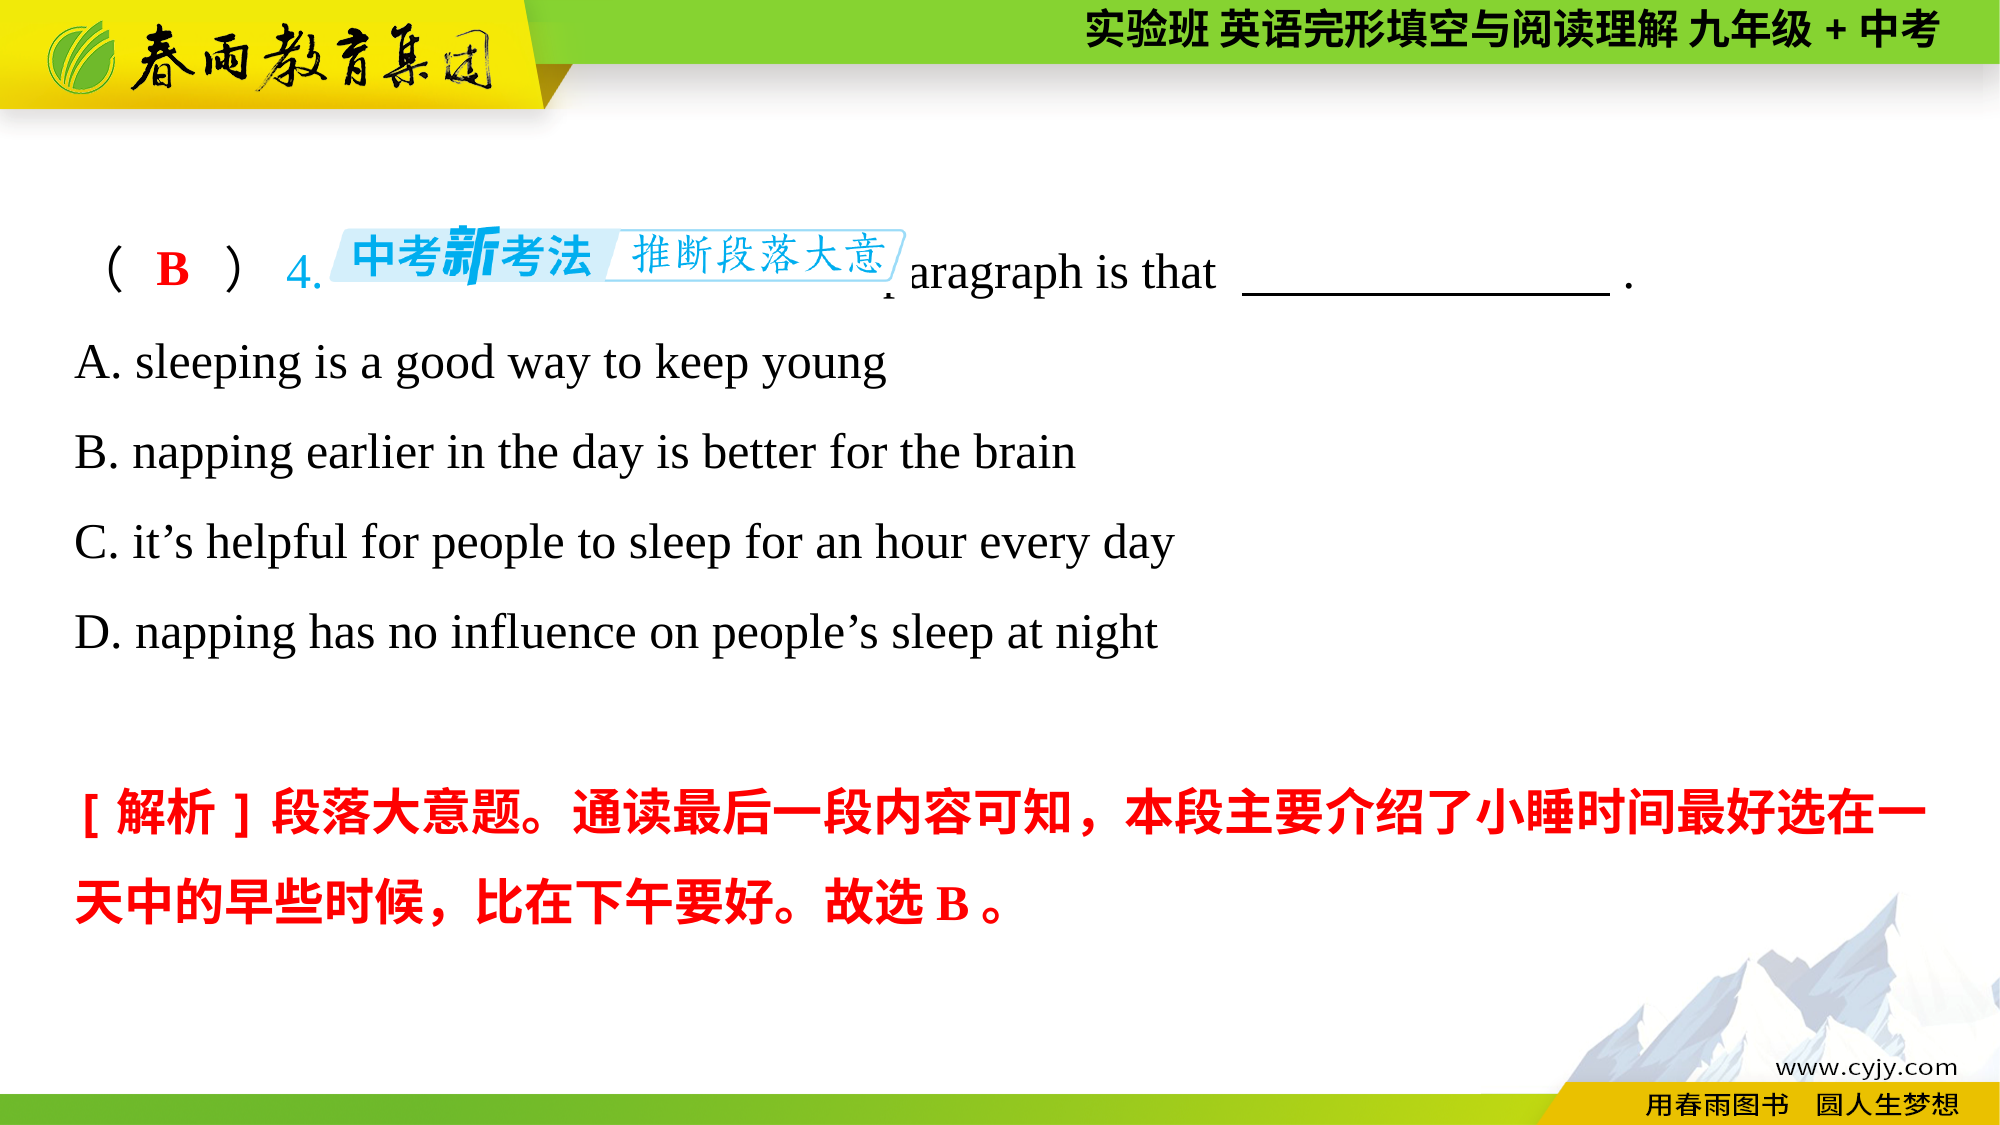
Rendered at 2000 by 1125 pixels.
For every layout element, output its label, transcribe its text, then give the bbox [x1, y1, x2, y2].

text_box [解析]段落大意题。通读最后一段内容可知，本段主要介绍了小睡时间最好选在一天中的早些时候，比在下午要好。故选B。 [59, 762, 1944, 939]
picture [0, 0, 2000, 1125]
list （ ）4. The main idea of the last paragraph is that . A. sleeping is a good way to keep young B. napping earlier in the day is better for the brain C. it’s helpful for people to sleep for an hour every day D. napping has no influence on people’s sleep at night [59, 201, 1944, 762]
text_box B [141, 228, 205, 303]
